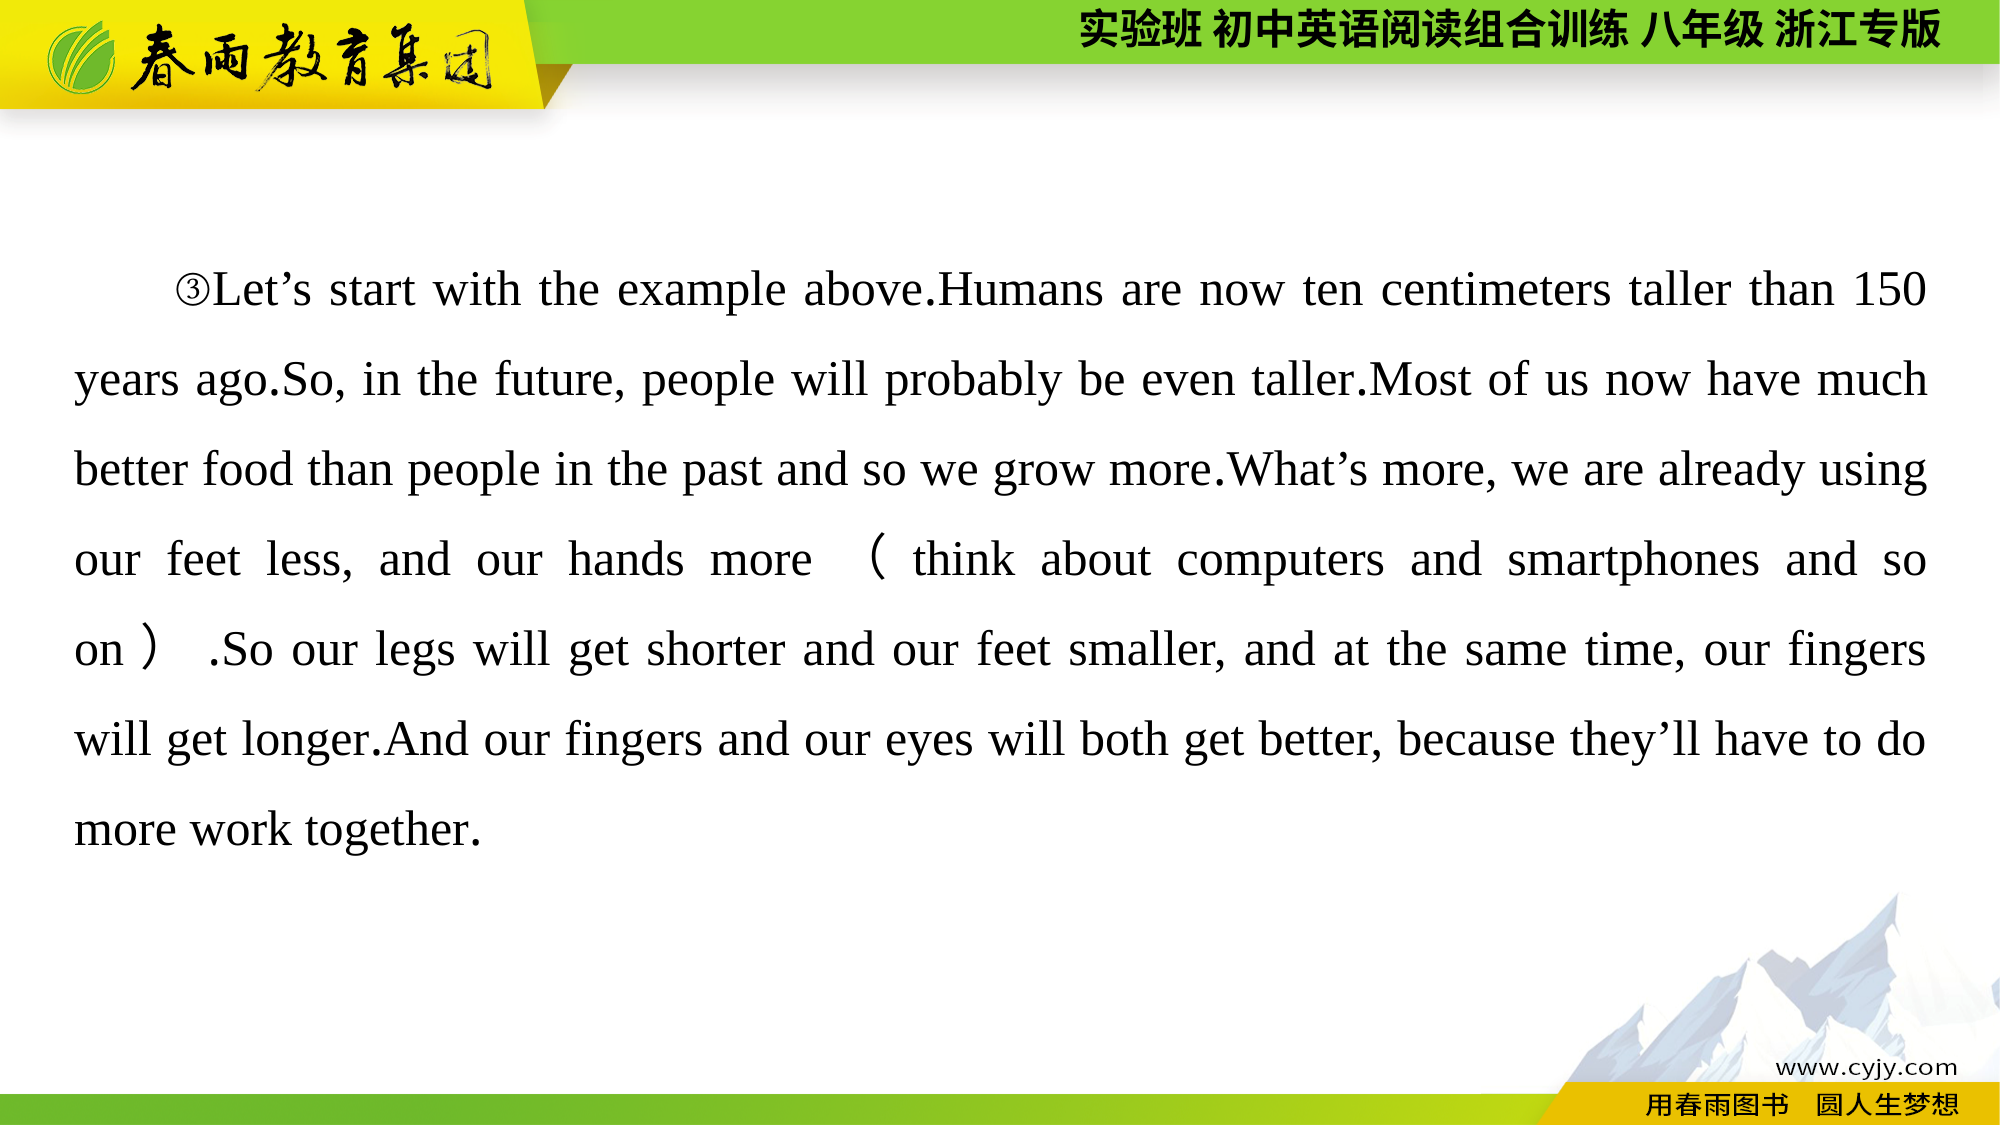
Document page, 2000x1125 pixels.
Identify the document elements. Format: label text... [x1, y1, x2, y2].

picture [0, 0, 2000, 1125]
list ③Let’s start with the example above.Humans are now ten centimeters taller than 150 years ago.So, in the future, people will probably be even taller.Most of us now have much better food than people in the past and so we grow more.What’s more, we are already using our feet less, and our hands more（think about computers and smartphones and so on）.So our legs will get shorter and our feet smaller, and at the same time, our fingers will get longer.And our fingers and our eyes will both get better, because they’ll have to do more work together. [59, 218, 1944, 858]
